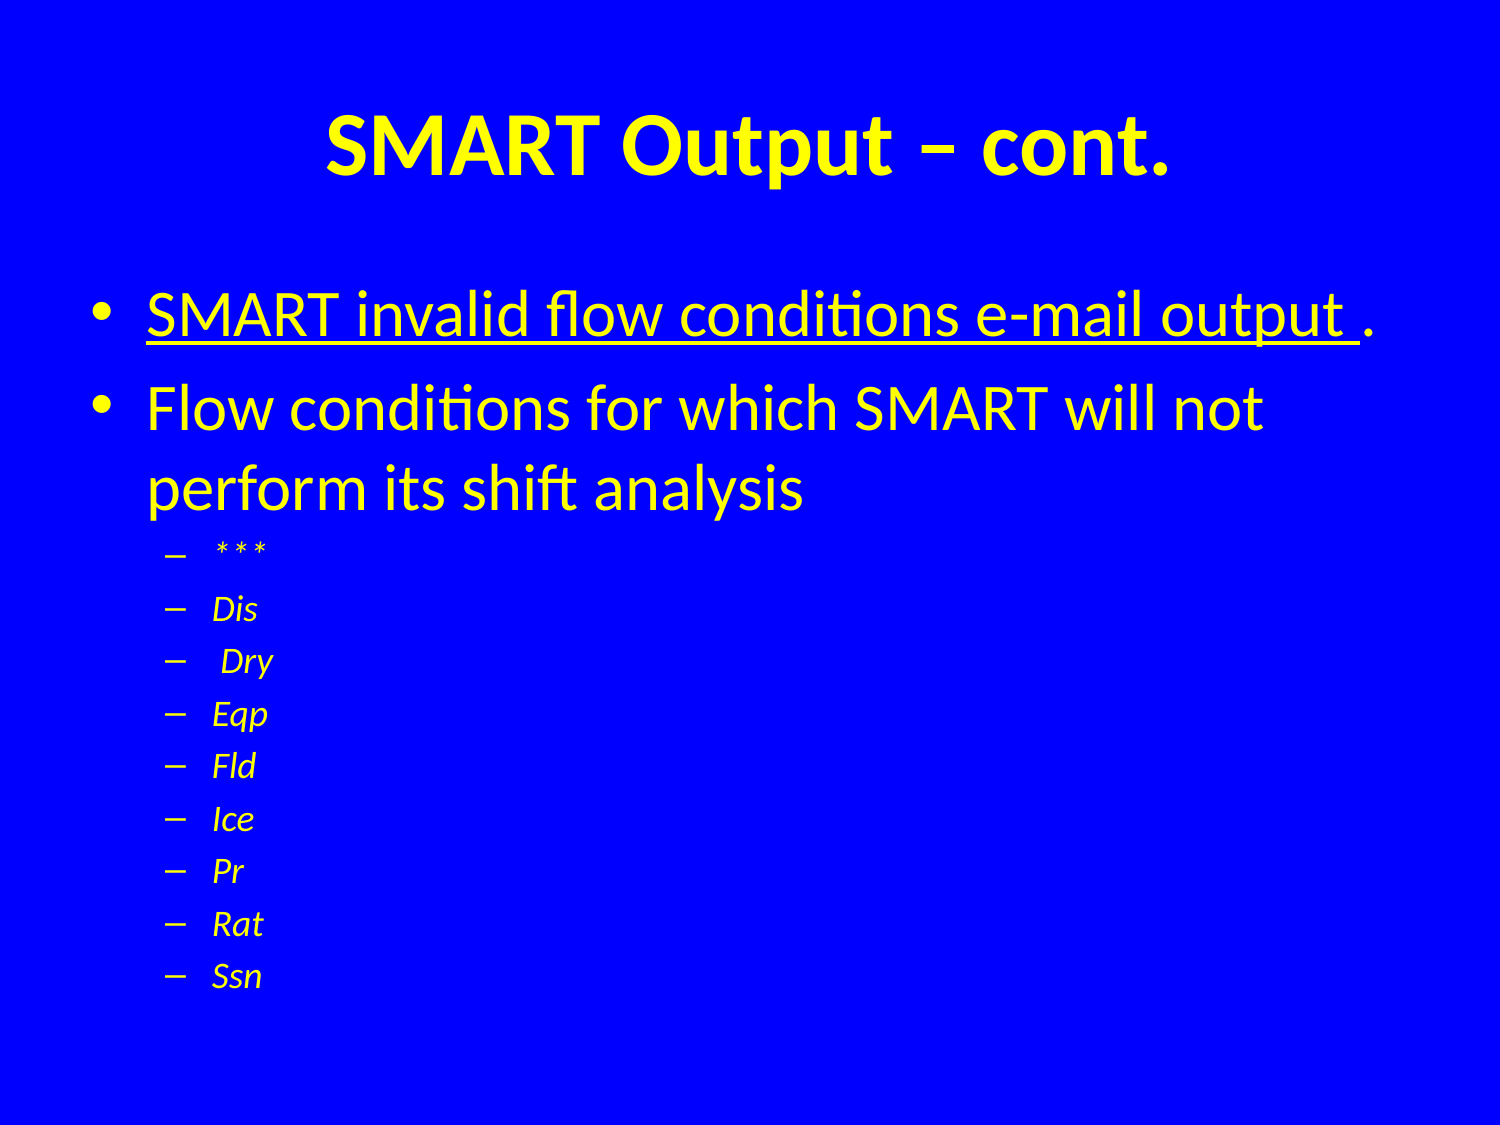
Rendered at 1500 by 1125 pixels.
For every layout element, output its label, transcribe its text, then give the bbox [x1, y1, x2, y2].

title SMART Output – cont. [75, 45, 1425, 233]
list SMART invalid flow conditions e-mail output . Flow conditions for which SMART will not perform its shift analysis *** Dis Dry Eqp Fld Ice Pr Rat Ssn [75, 262, 1425, 1005]
